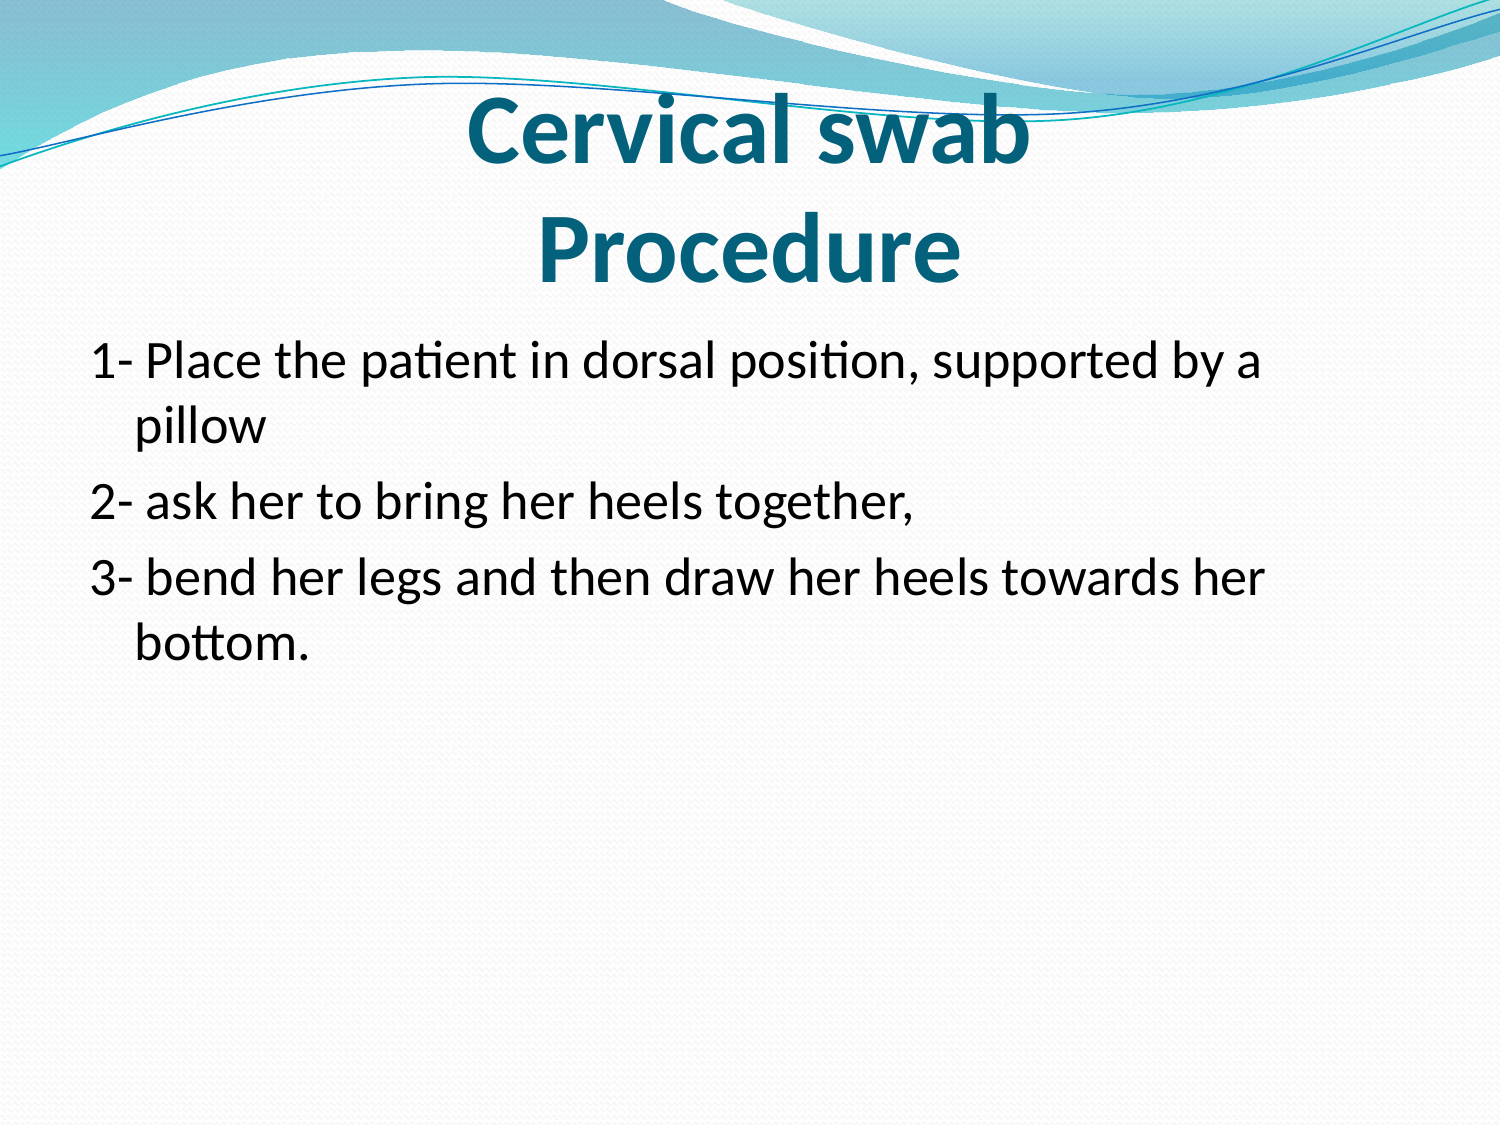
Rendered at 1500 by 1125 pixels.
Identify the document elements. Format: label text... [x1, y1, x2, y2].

title Cervical swab Procedure [75, 115, 1425, 303]
list 1- Place the patient in dorsal position, supported by a pillow 2- ask her to bring her heels together, 3- bend her legs and then draw her heels towards her bottom. [75, 317, 1425, 1038]
